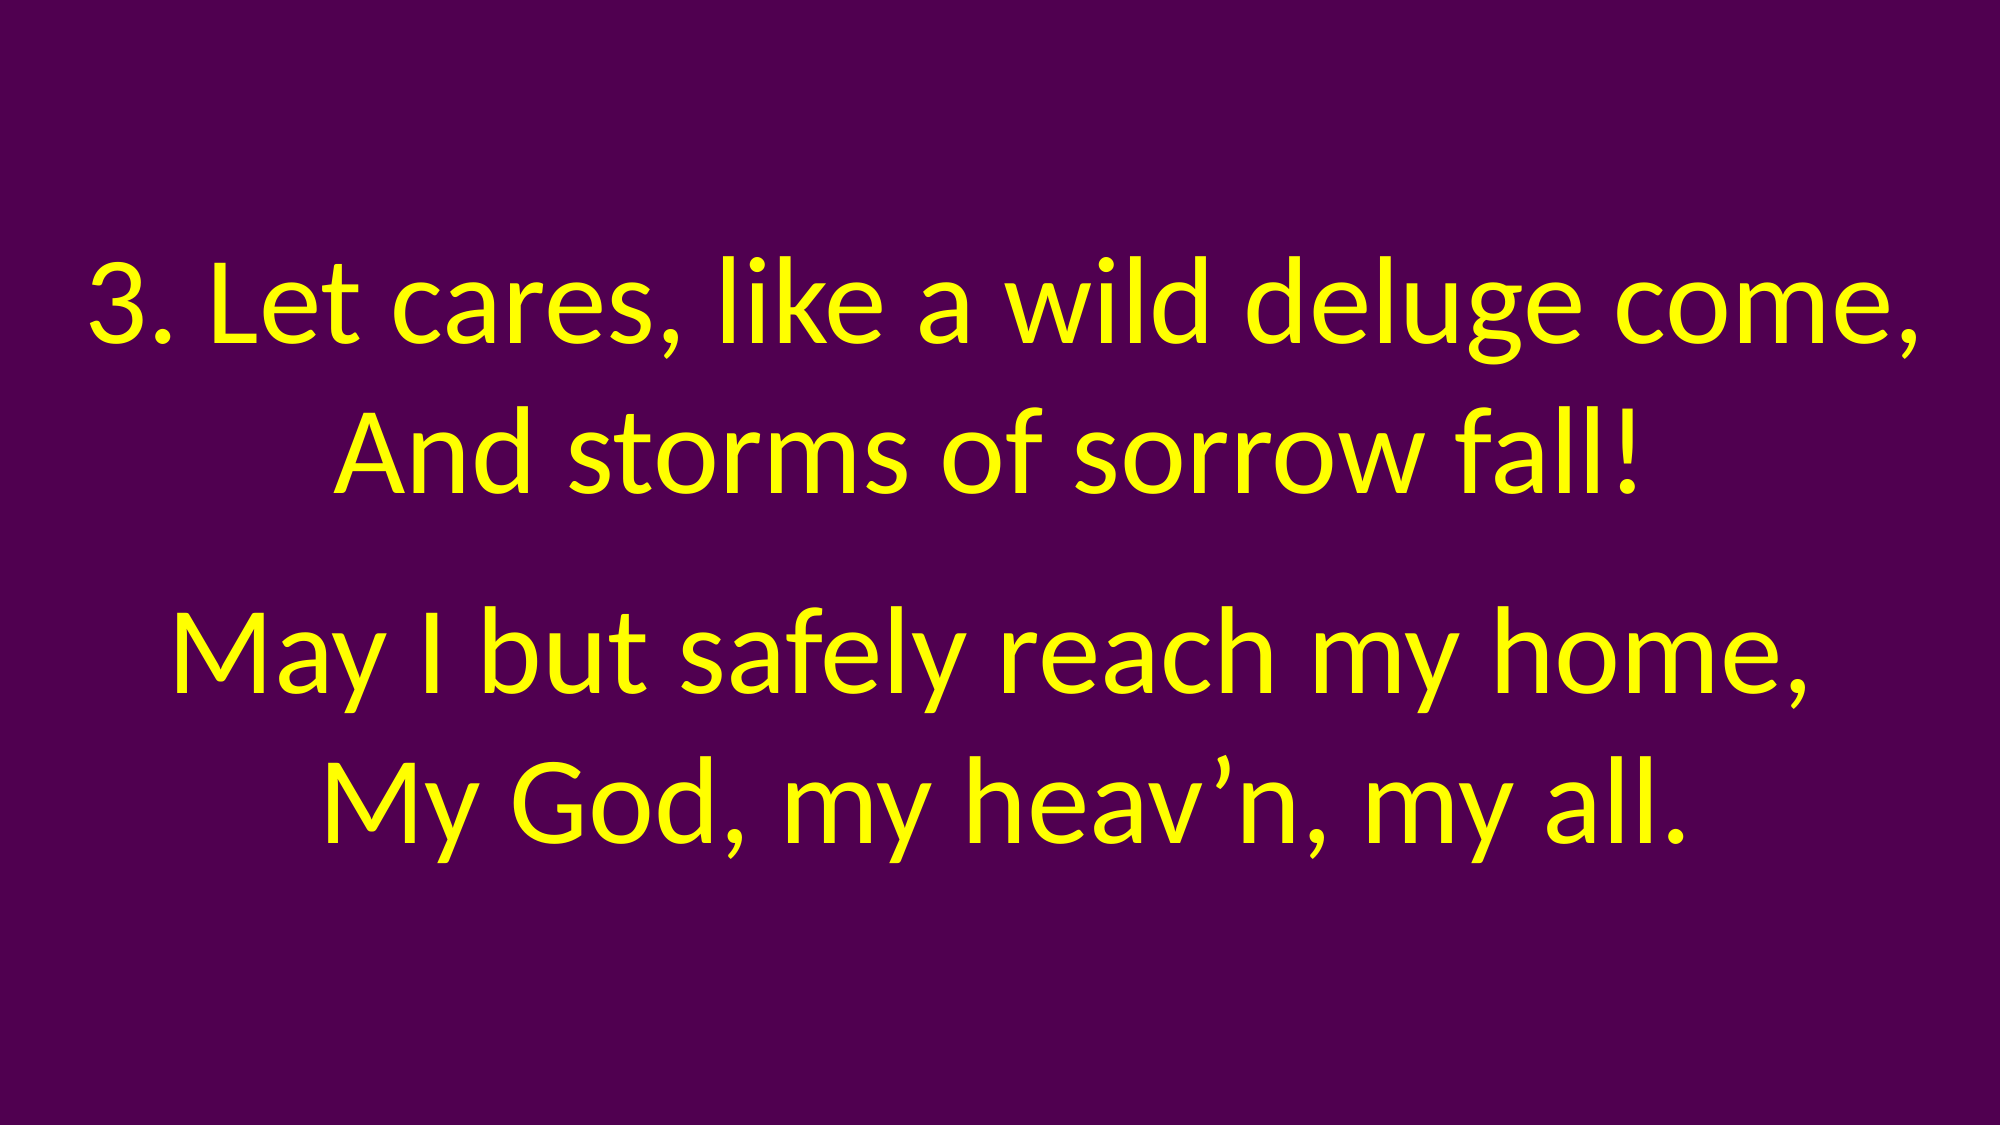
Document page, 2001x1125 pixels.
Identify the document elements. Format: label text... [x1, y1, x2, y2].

text_box 3. Let cares, like a wild deluge come, And storms of sorrow fall! May I but safely reach my home, My God, my heav’n, my all. [0, 211, 2000, 877]
